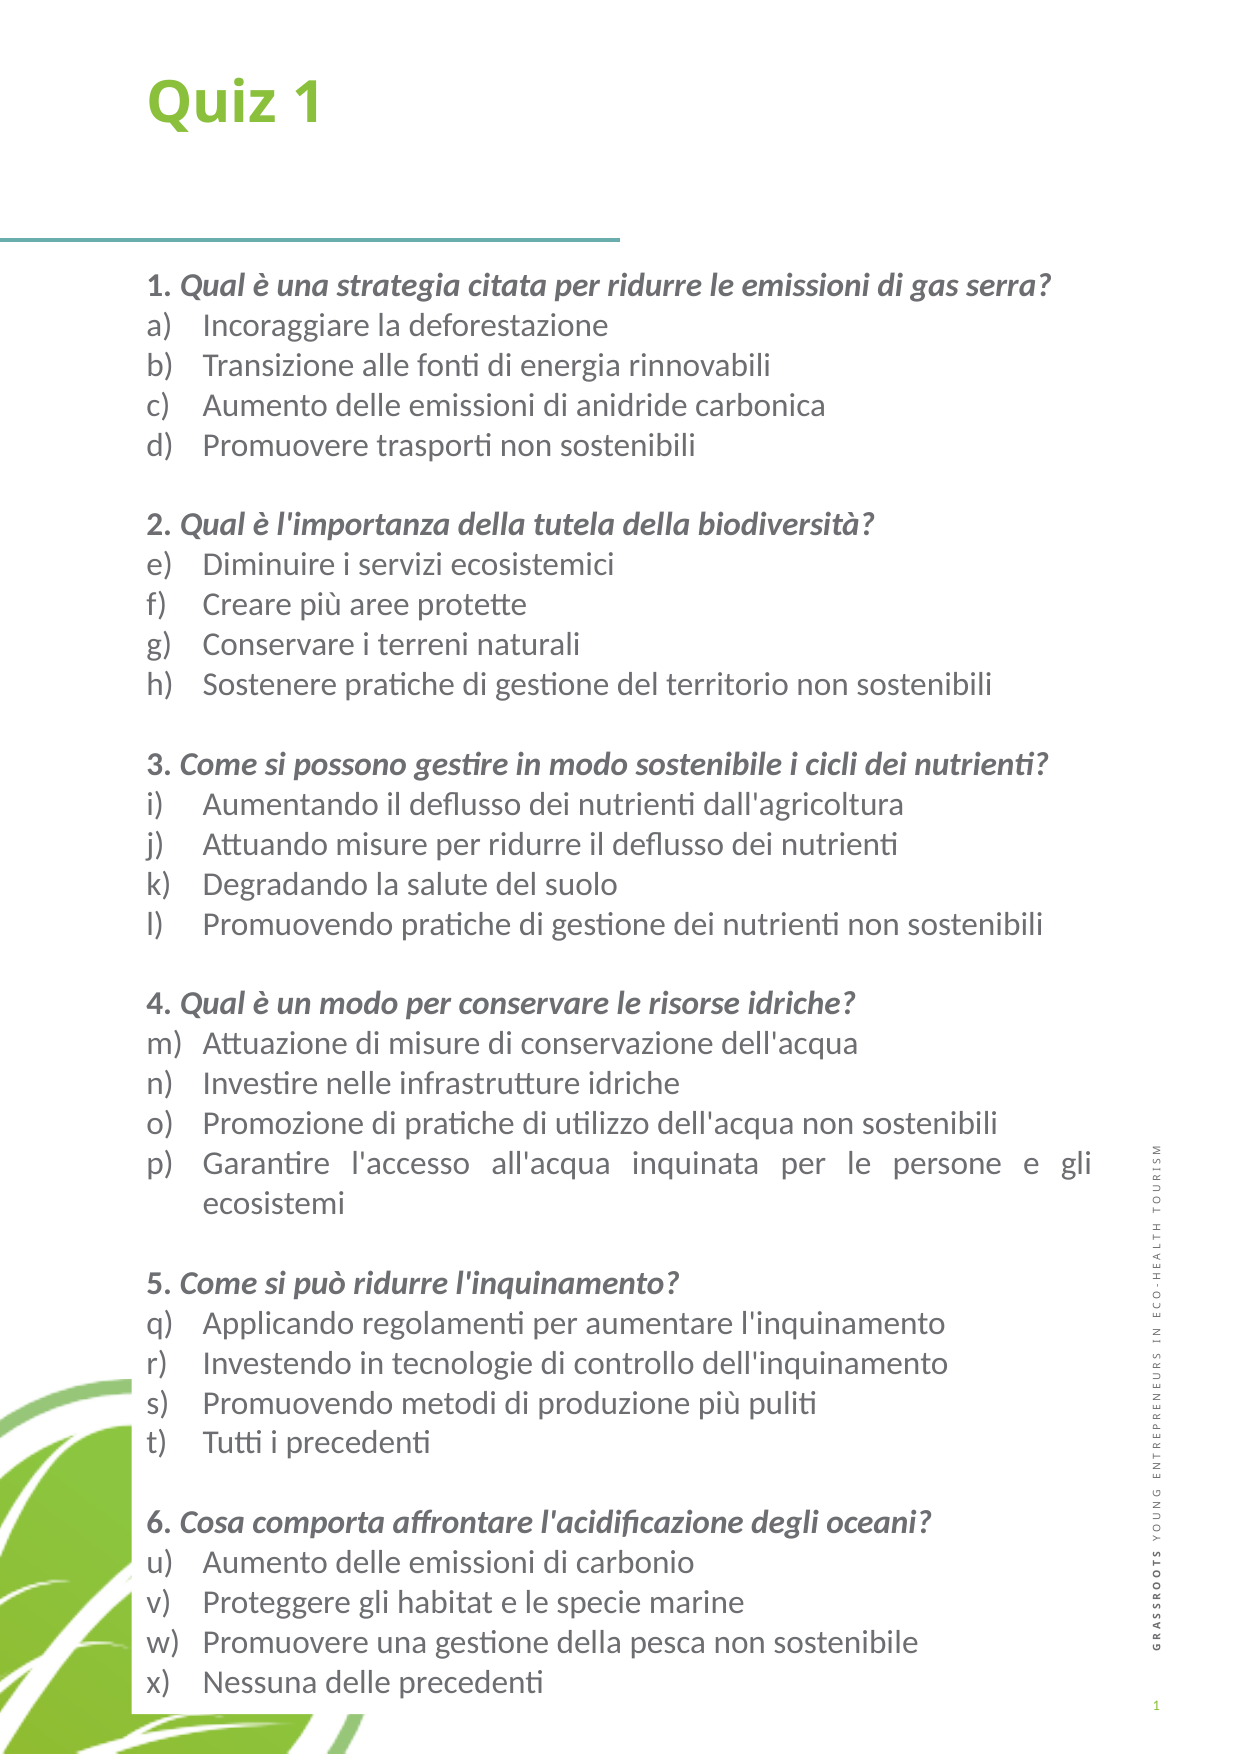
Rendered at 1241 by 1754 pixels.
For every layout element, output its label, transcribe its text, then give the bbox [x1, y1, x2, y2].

slide_number 1 [1125, 1666, 1187, 1743]
list Quiz 1 [131, 56, 1109, 235]
list 1. Qual è una strategia citata per ridurre le emissioni di gas serra? Incoraggiare la deforestazione Transizione alle fonti di energia rinnovabili Aumento delle emissioni di anidride carbonica Promuovere trasporti non sostenibili 2. Qual è l'importanza della tutela della biodiversità? Diminuire i servizi ecosistemici Creare più aree protette Conservare i terreni naturali Sostenere pratiche di gestione del territorio non sostenibili 3. Come si possono gestire in modo sostenibile i cicli dei nutrienti? Aumentando il deflusso dei nutrienti dall'agricoltura Attuando misure per ridurre il deflusso dei nutrienti Degradando la salute del suolo Promuovendo pratiche di gestione dei nutrienti non sostenibili 4. Qual è un modo per conservare le risorse idriche? Attuazione di misure di conservazione dell'acqua Investire nelle infrastrutture idriche Promozione di pratiche di utilizzo dell'acqua non sostenibili Garantire l'accesso all'acqua inquinata per le persone e gli ecosistemi 5. Come si può ridurre l'inquinamento? Applicando regolamenti per aumentare l'inquinamento Investendo in tecnologie di controllo dell'inquinamento Promuovendo metodi di produzione più puliti Tutti i precedenti 6. Cosa comporta affrontare l'acidificazione degli oceani? Aumento delle emissioni di carbonio Proteggere gli habitat e le specie marine Promuovere una gestione della pesca non sostenibile Nessuna delle precedenti [131, 255, 1109, 1715]
